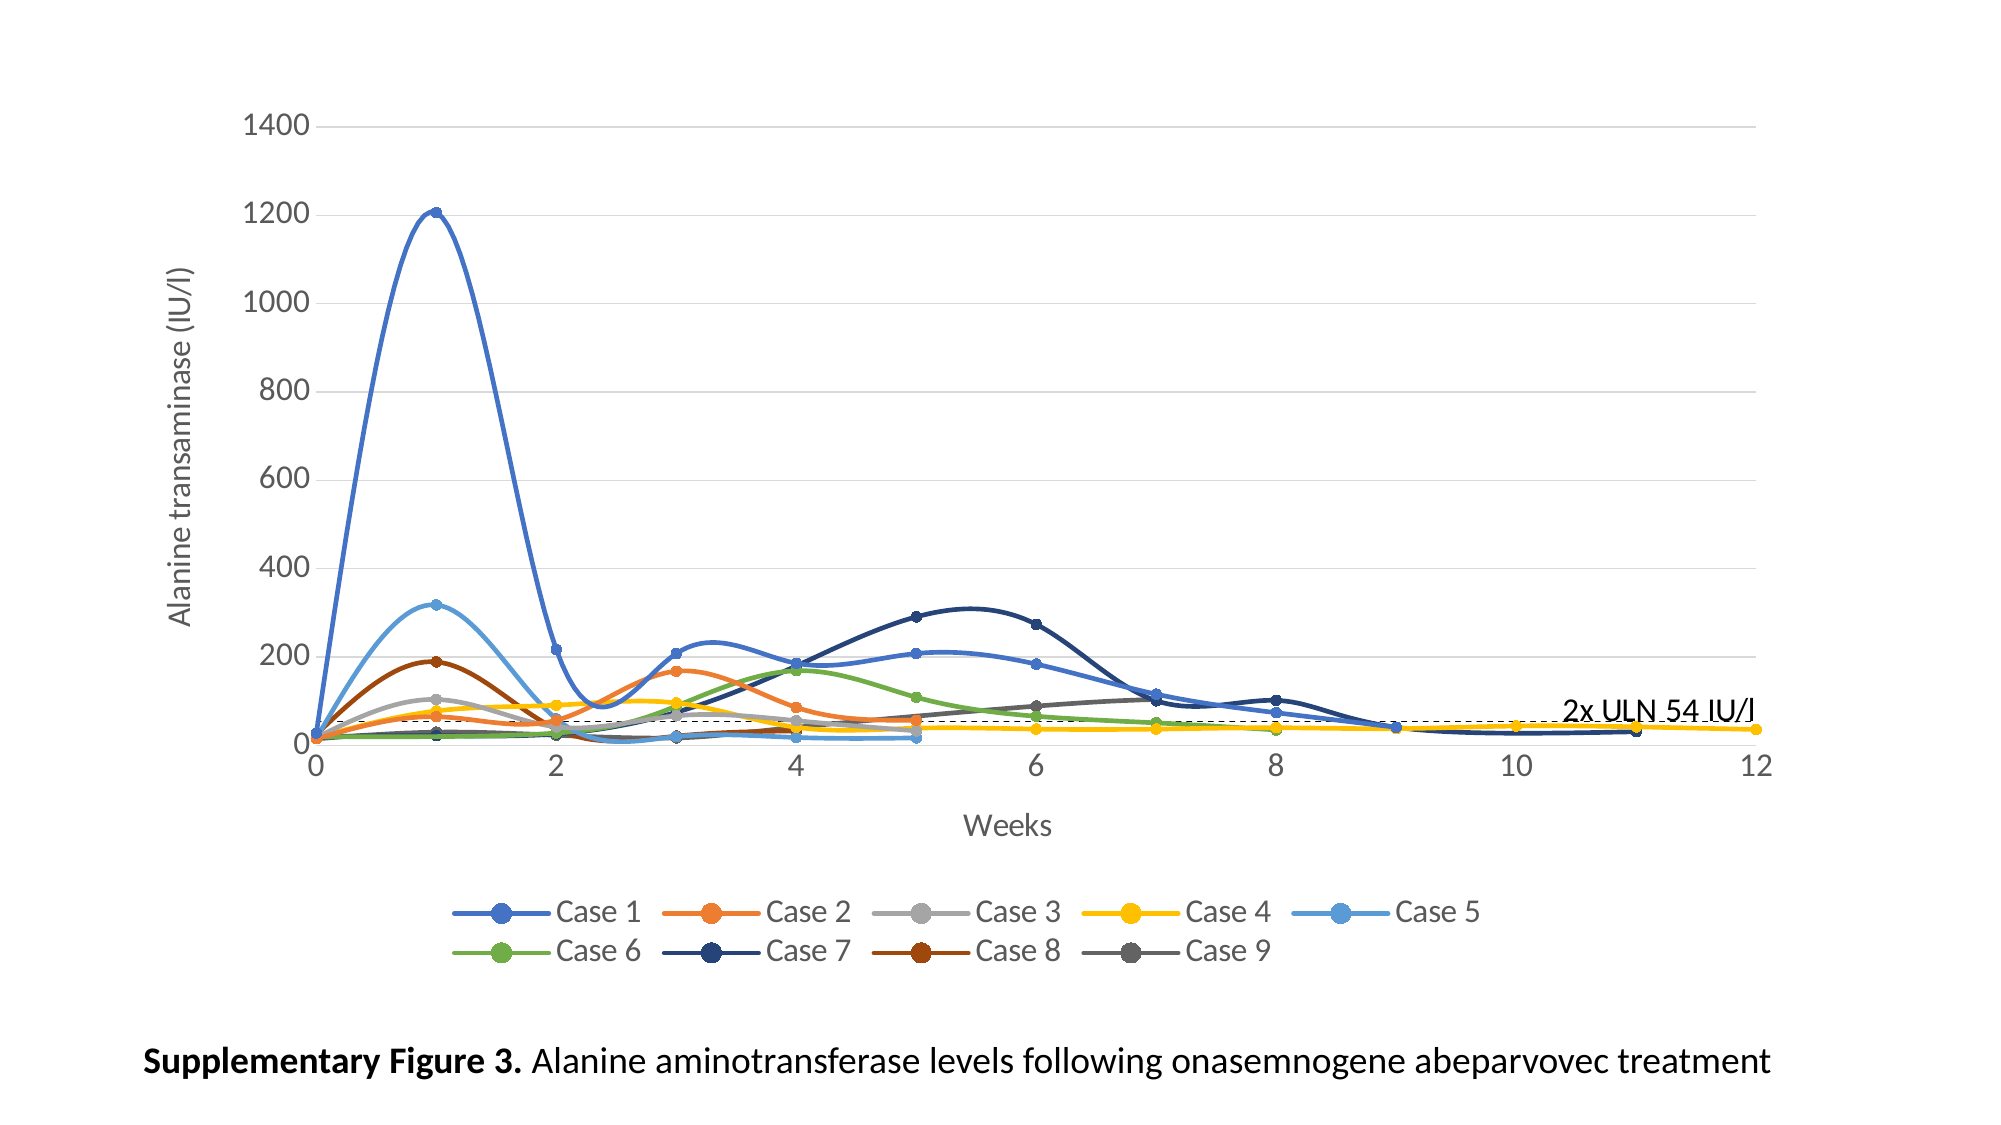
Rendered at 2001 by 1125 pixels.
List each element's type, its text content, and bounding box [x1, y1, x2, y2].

text_box Supplementary Figure 3. Alanine aminotransferase levels following onasemnogene abeparvovec treatment [128, 1025, 1932, 1089]
chart [128, 92, 1808, 977]
